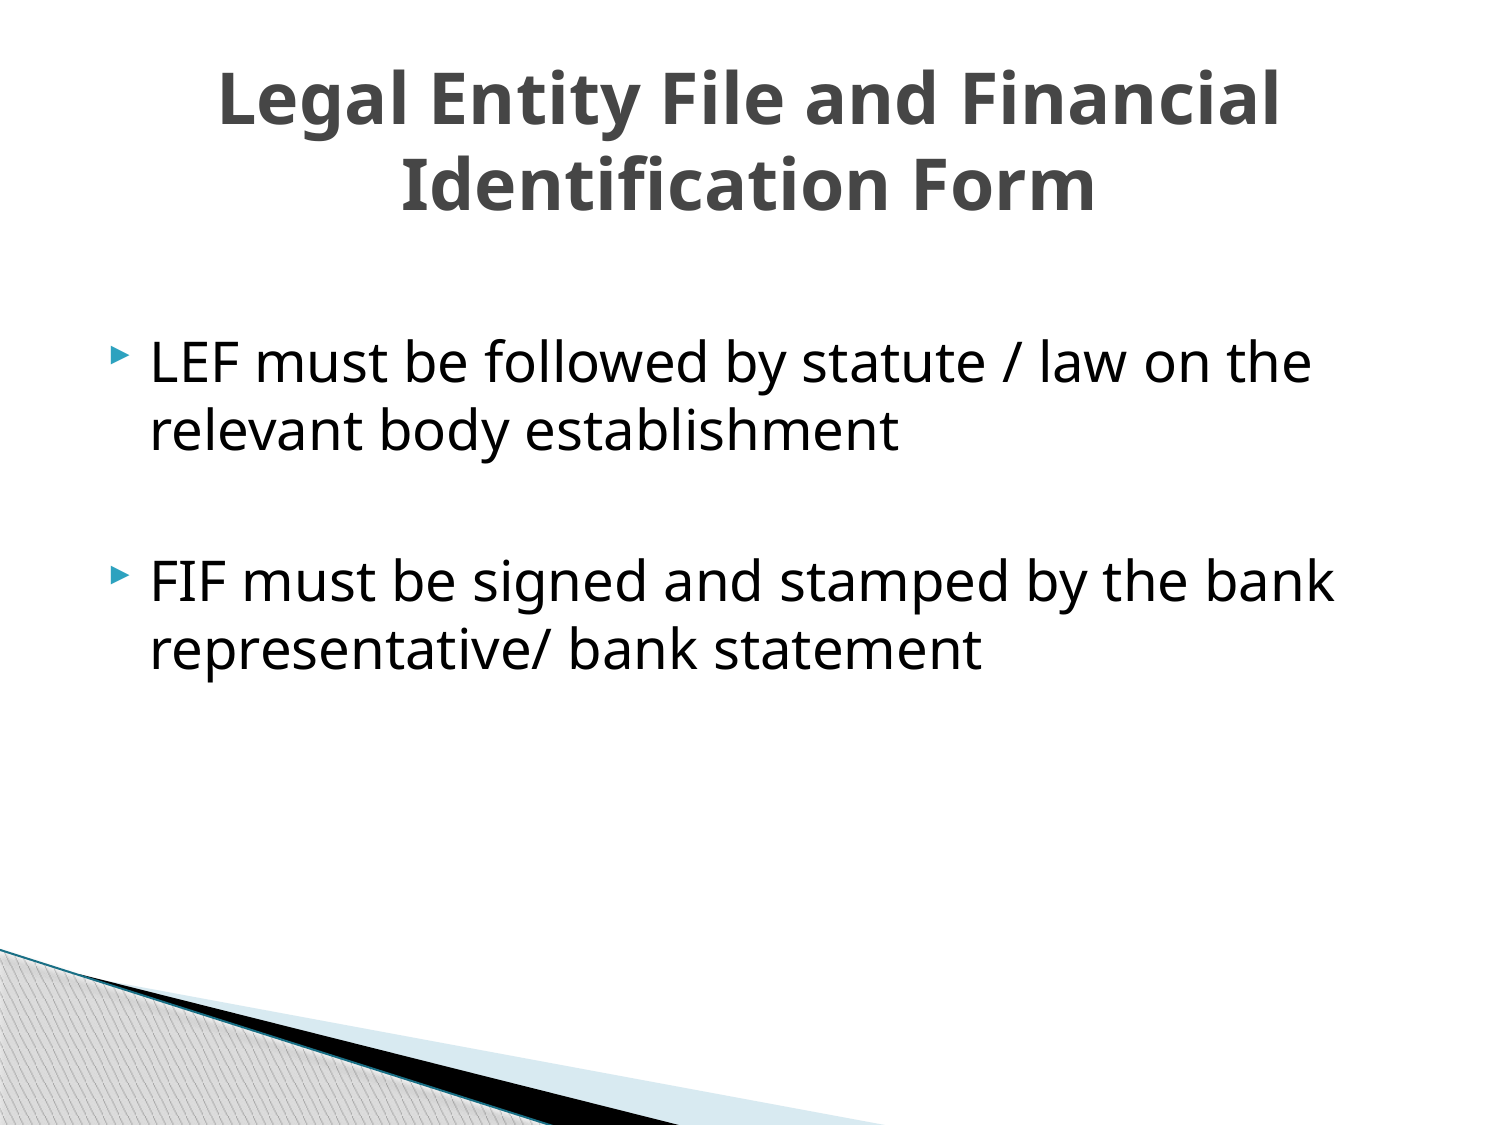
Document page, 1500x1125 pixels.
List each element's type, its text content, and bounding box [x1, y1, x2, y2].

title Legal Entity File and Financial Identification Form [75, 45, 1425, 233]
list LEF must be followed by statute / law on the relevant body establishment FIF must be signed and stamped by the bank representative/ bank statement [75, 243, 1425, 986]
